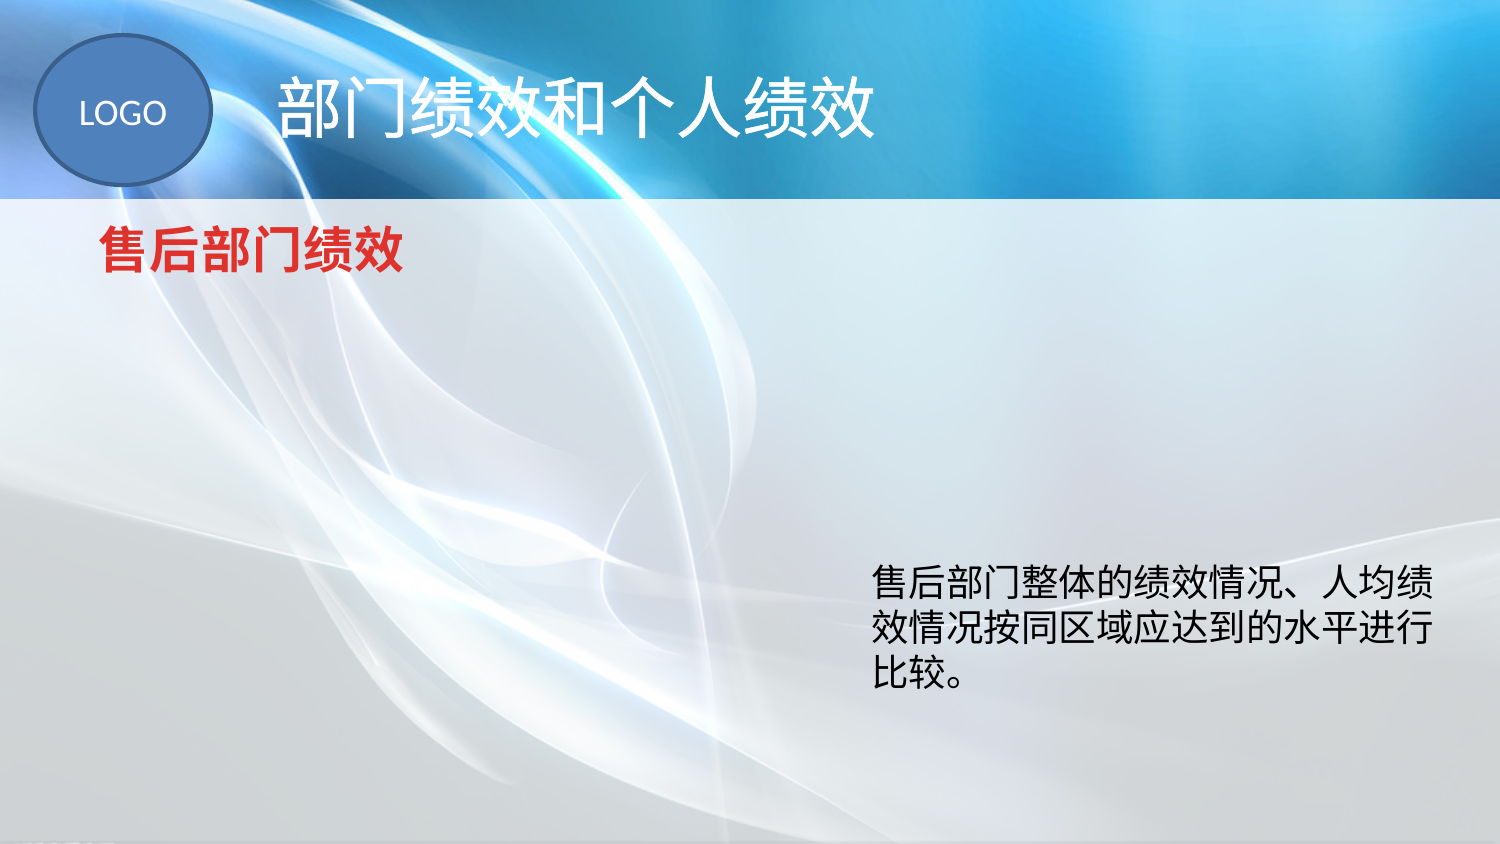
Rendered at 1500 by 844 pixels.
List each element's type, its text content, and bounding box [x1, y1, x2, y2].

text_box 部门绩效和个人绩效 [260, 58, 892, 154]
text_box 售后部门绩效 [84, 210, 420, 286]
picture [0, 0, 1500, 199]
text_box 售后部门整体的绩效情况、人均绩效情况按同区域应达到的水平进行比较。 [856, 551, 1459, 702]
